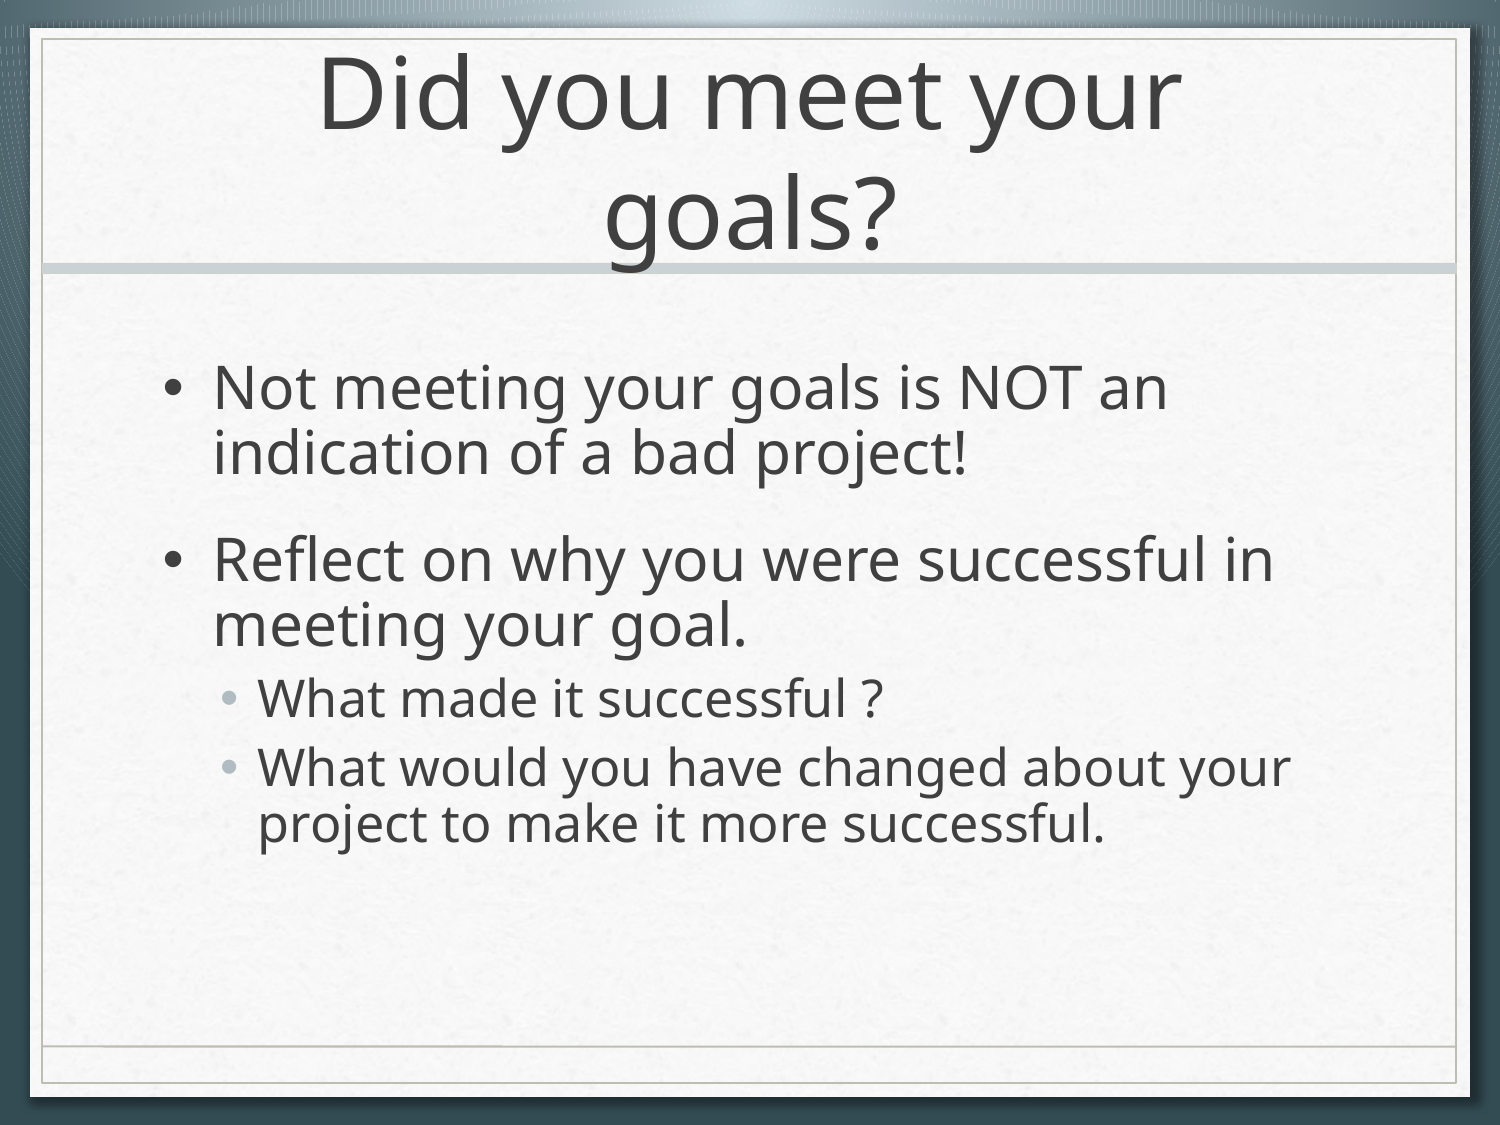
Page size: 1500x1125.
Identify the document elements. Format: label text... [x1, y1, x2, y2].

picture [30, 28, 1470, 1097]
list Not meeting your goals is NOT an indication of a bad project! Reflect on why you were successful in meeting your goal. What made it successful ? What would you have changed about your project to make it more successful. [147, 350, 1353, 995]
title Did you meet your goals? [147, 40, 1353, 260]
